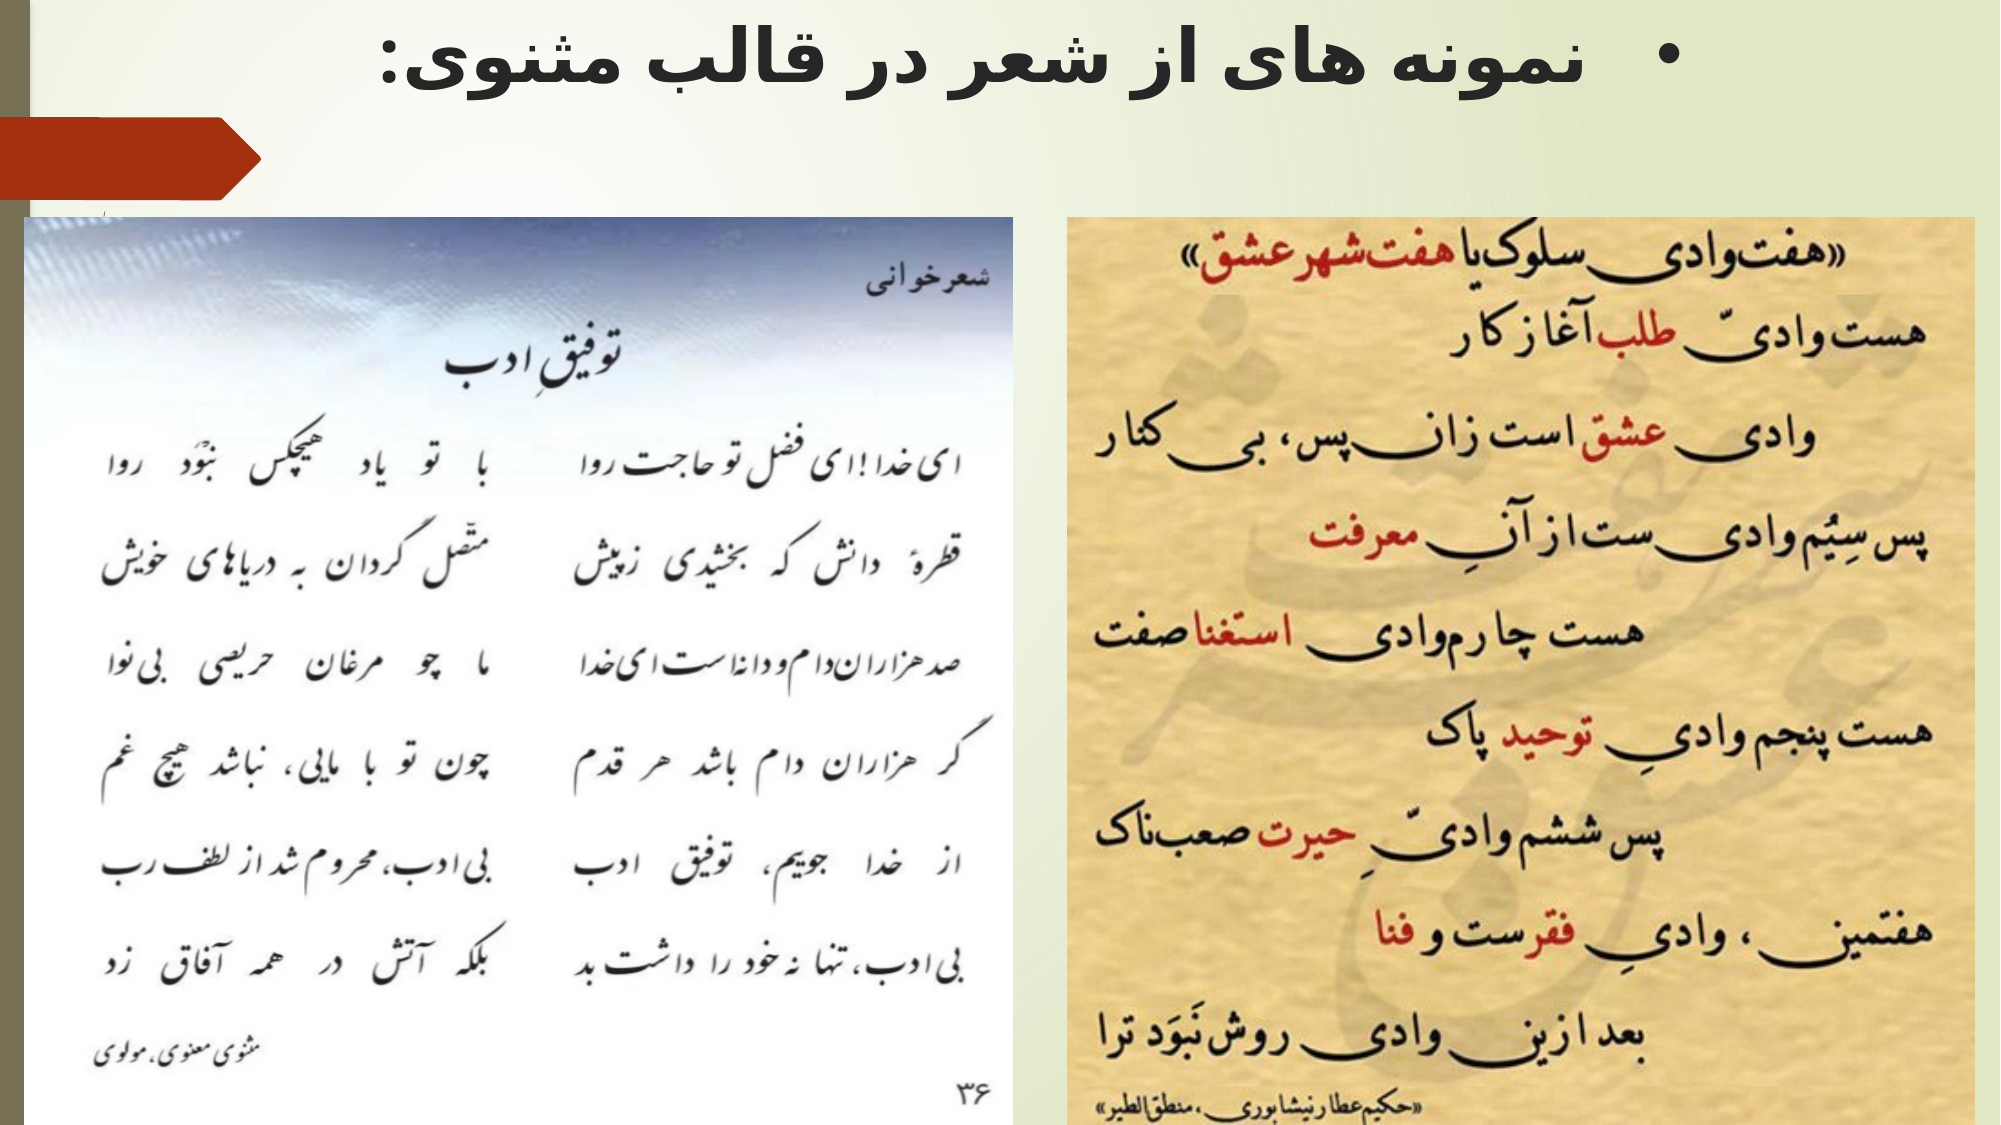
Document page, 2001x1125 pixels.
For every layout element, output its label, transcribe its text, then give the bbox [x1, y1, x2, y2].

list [24, 217, 1013, 1125]
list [1067, 217, 1976, 1125]
title نمونه های از شعر در قالب مثنوی: [167, 0, 1893, 218]
